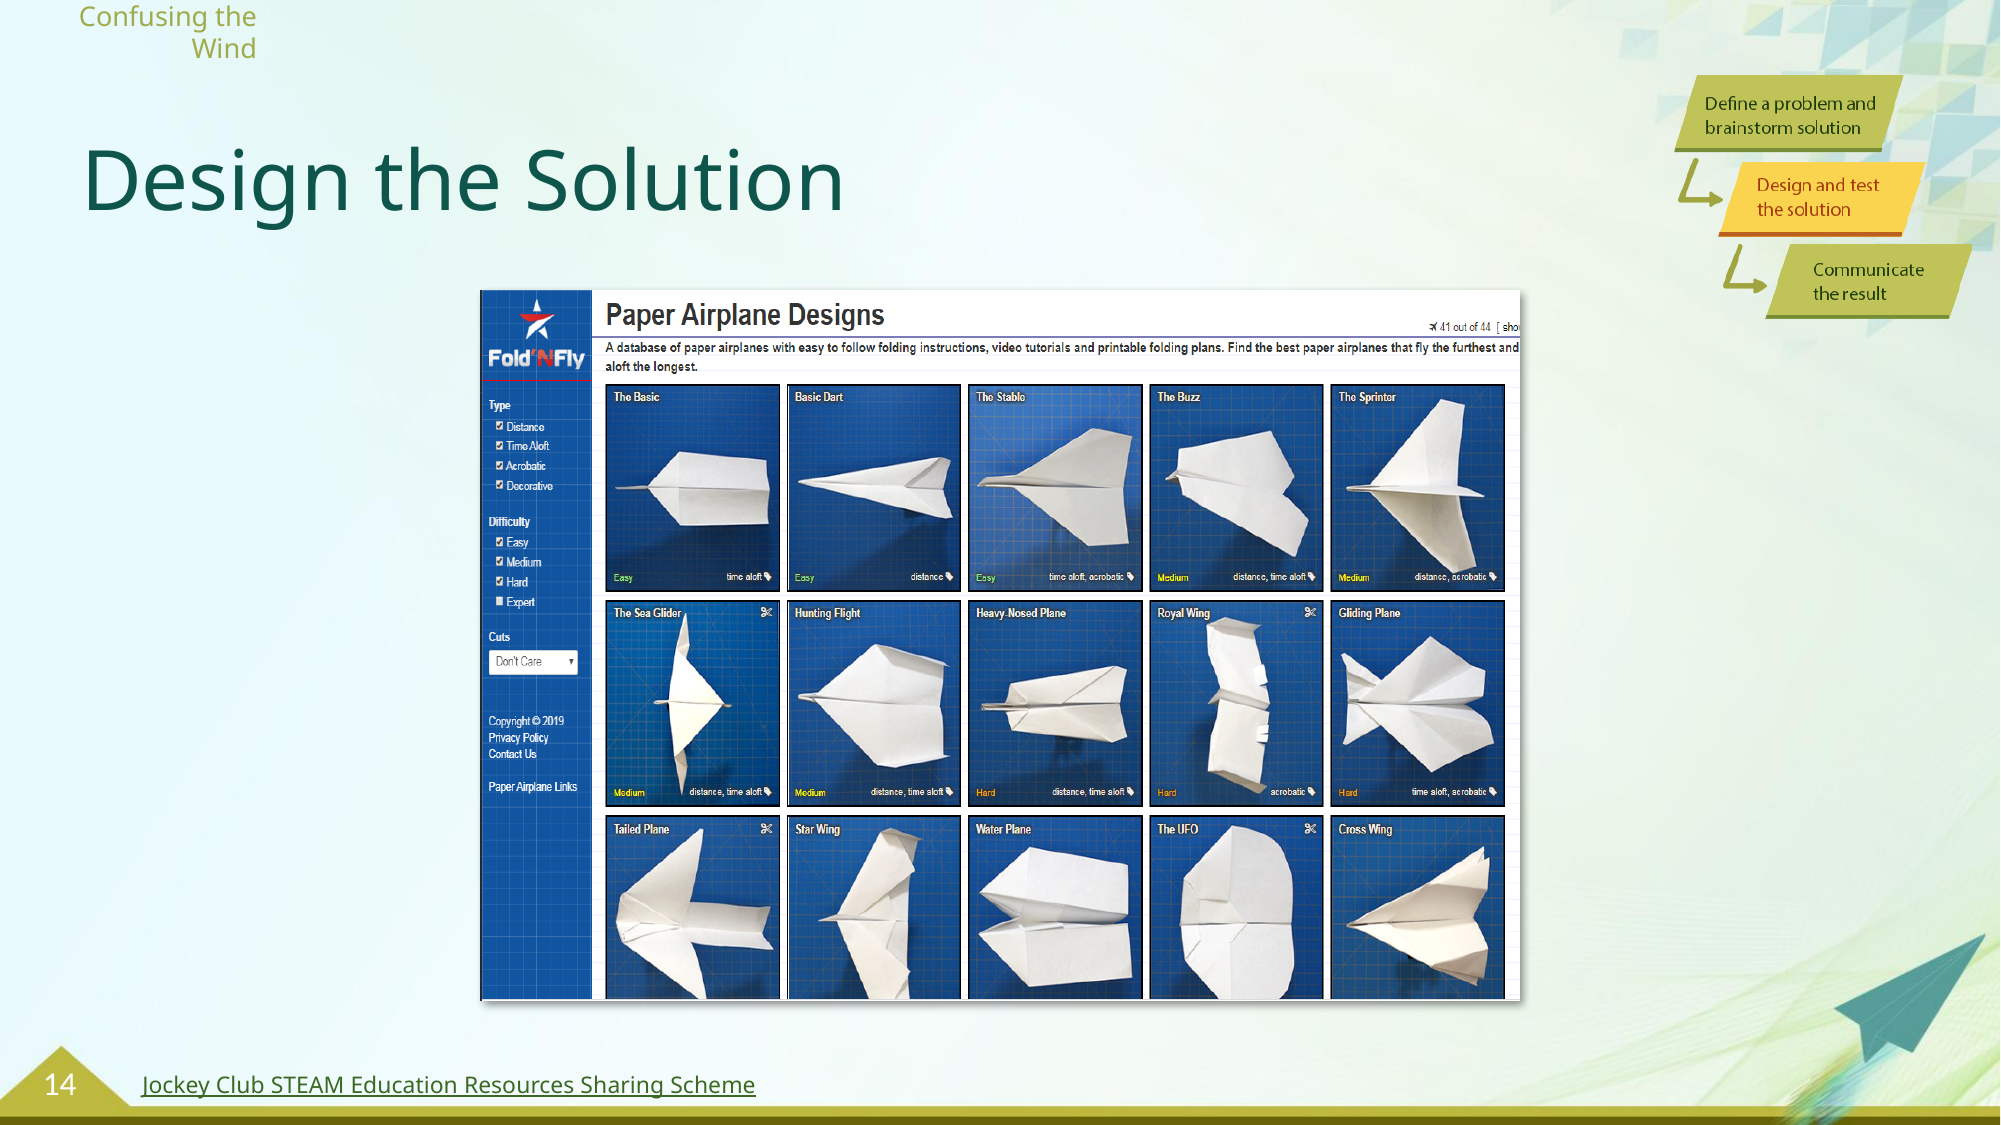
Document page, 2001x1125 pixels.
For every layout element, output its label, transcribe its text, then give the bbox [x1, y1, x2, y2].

picture [0, 0, 2001, 1125]
slide_number 14 [18, 1052, 101, 1113]
title Design the Solution [61, 69, 1571, 285]
